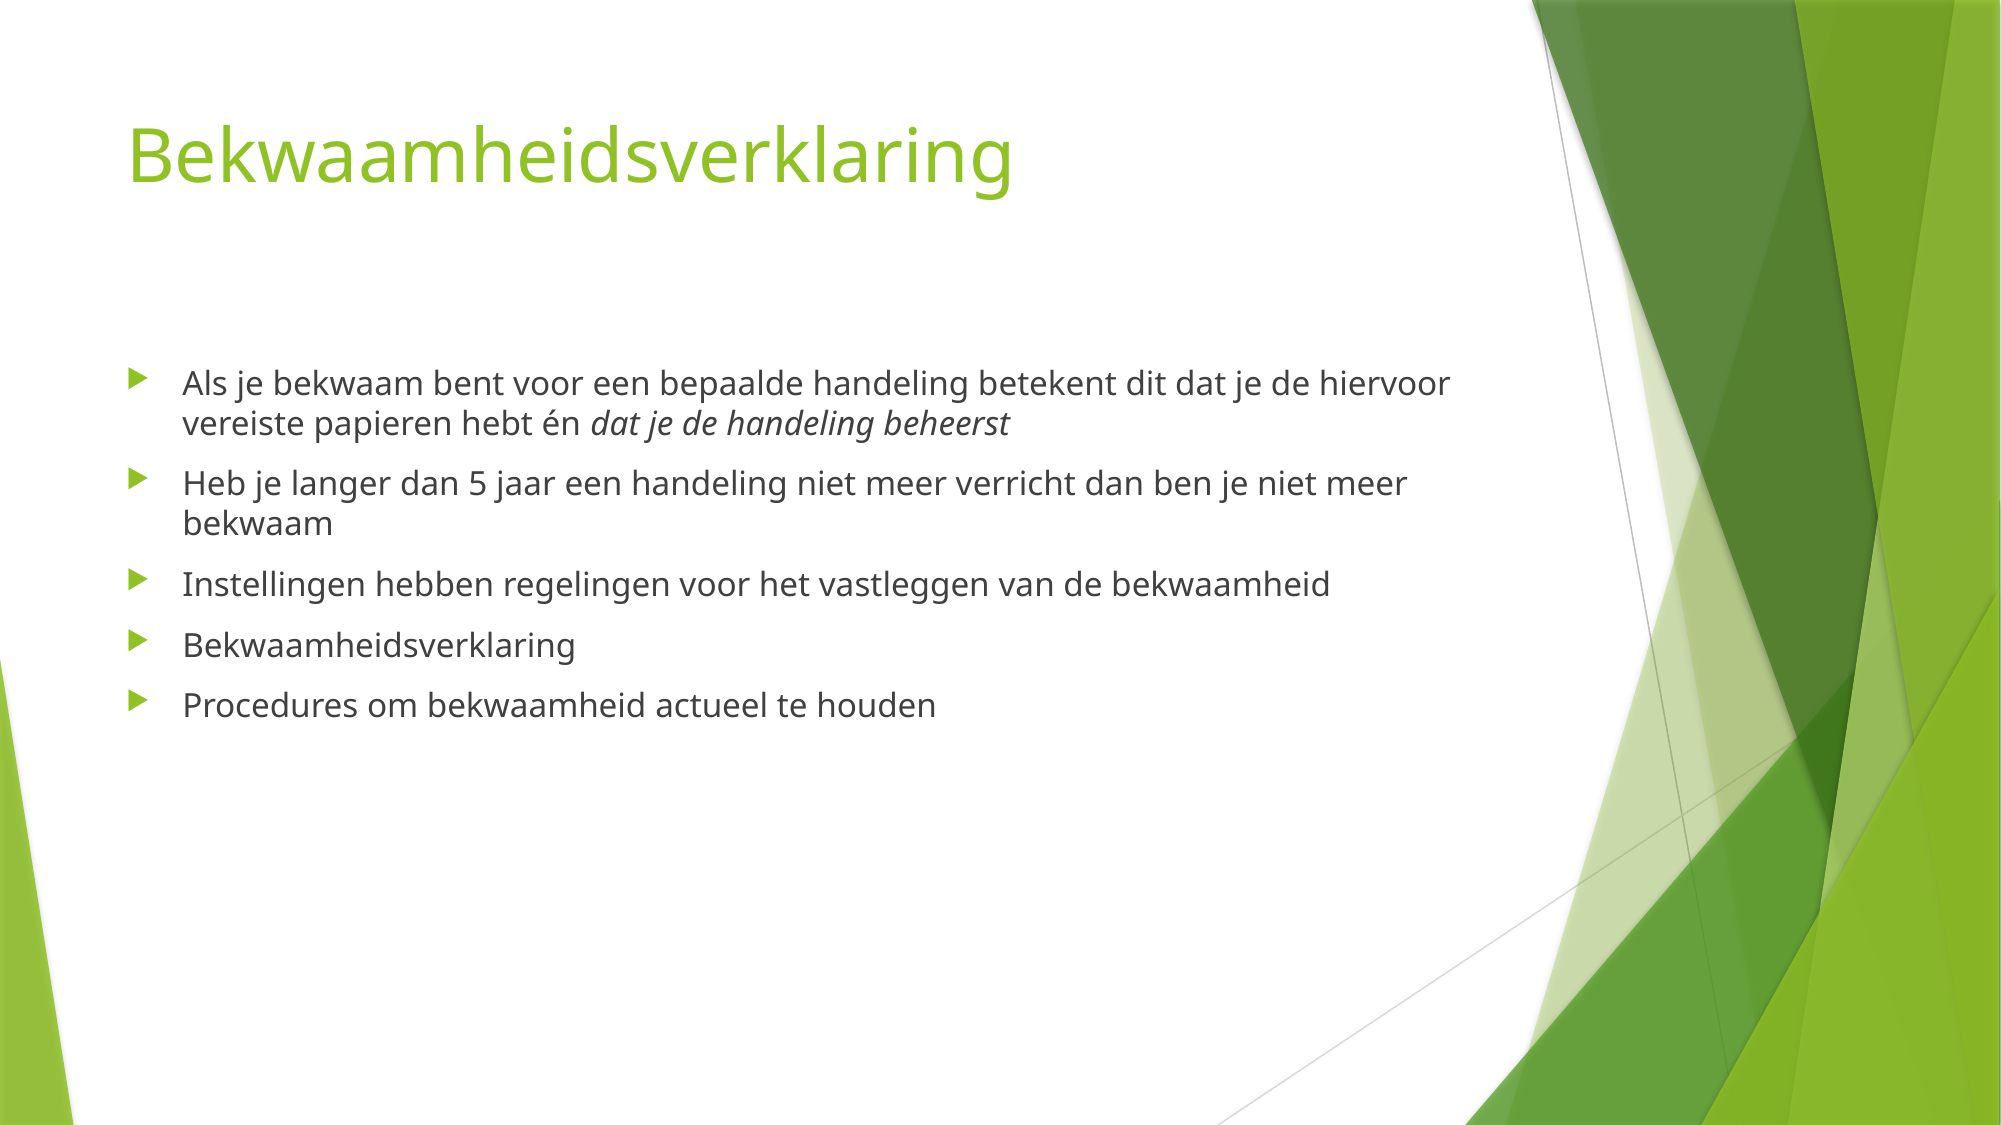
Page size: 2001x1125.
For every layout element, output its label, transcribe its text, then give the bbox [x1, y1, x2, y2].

title Bekwaamheidsverklaring [111, 99, 1522, 317]
list Als je bekwaam bent voor een bepaalde handeling betekent dit dat je de hiervoor vereiste papieren hebt én dat je de handeling beheerst Heb je langer dan 5 jaar een handeling niet meer verricht dan ben je niet meer bekwaam Instellingen hebben regelingen voor het vastleggen van de bekwaamheid Bekwaamheidsverklaring Procedures om bekwaamheid actueel te houden [111, 354, 1522, 992]
